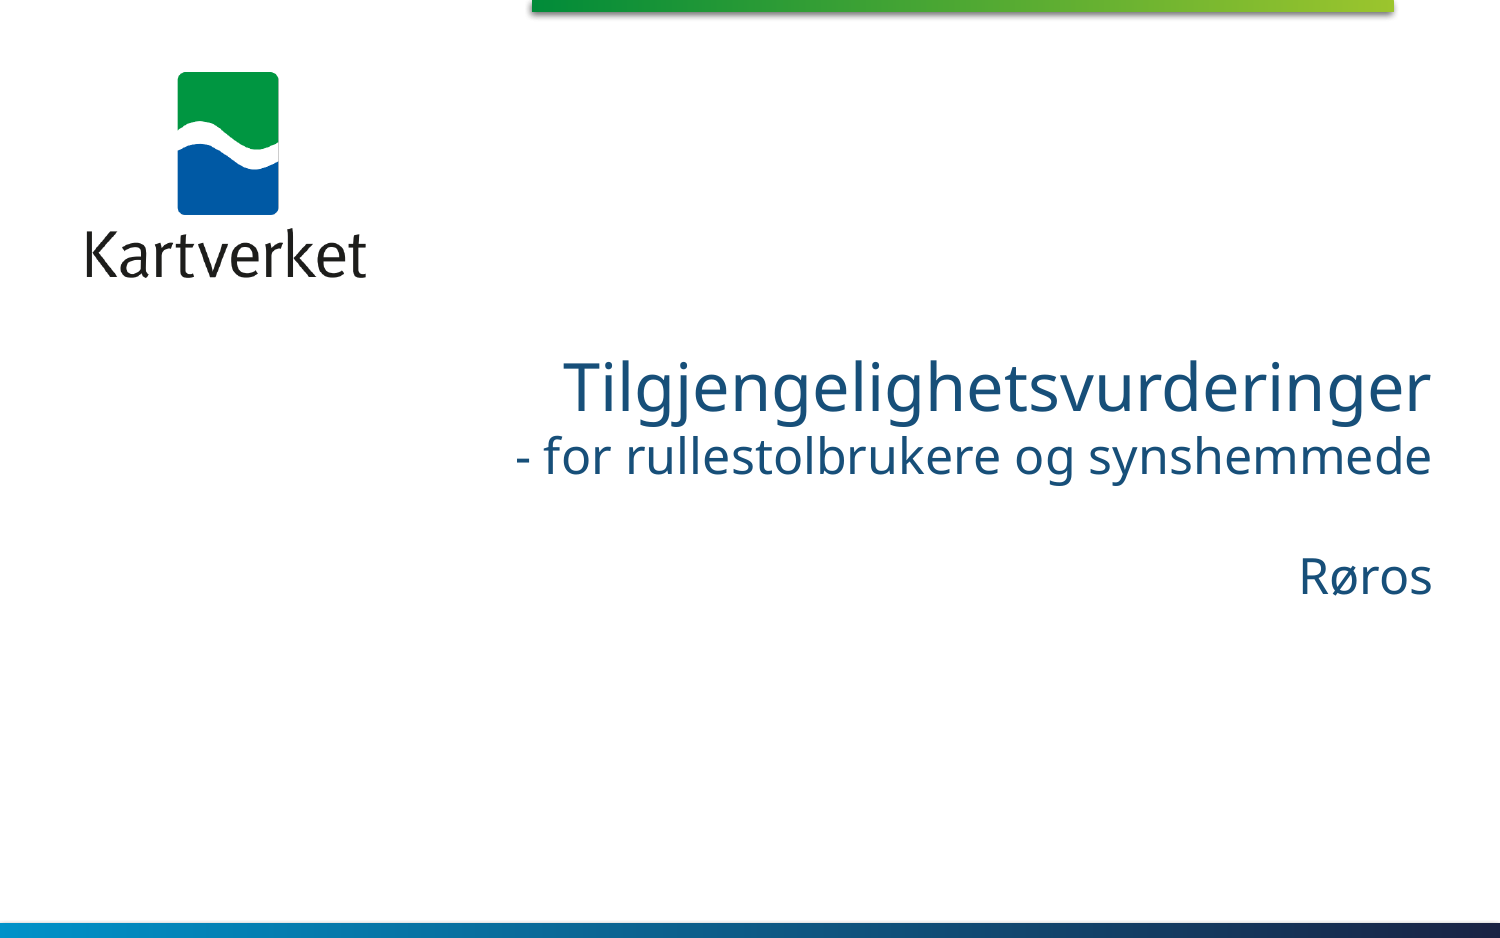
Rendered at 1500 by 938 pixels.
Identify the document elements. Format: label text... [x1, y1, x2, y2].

text_box Tilgjengelighetsvurderinger - for rullestolbrukere og synshemmede Røros [66, 337, 1449, 613]
